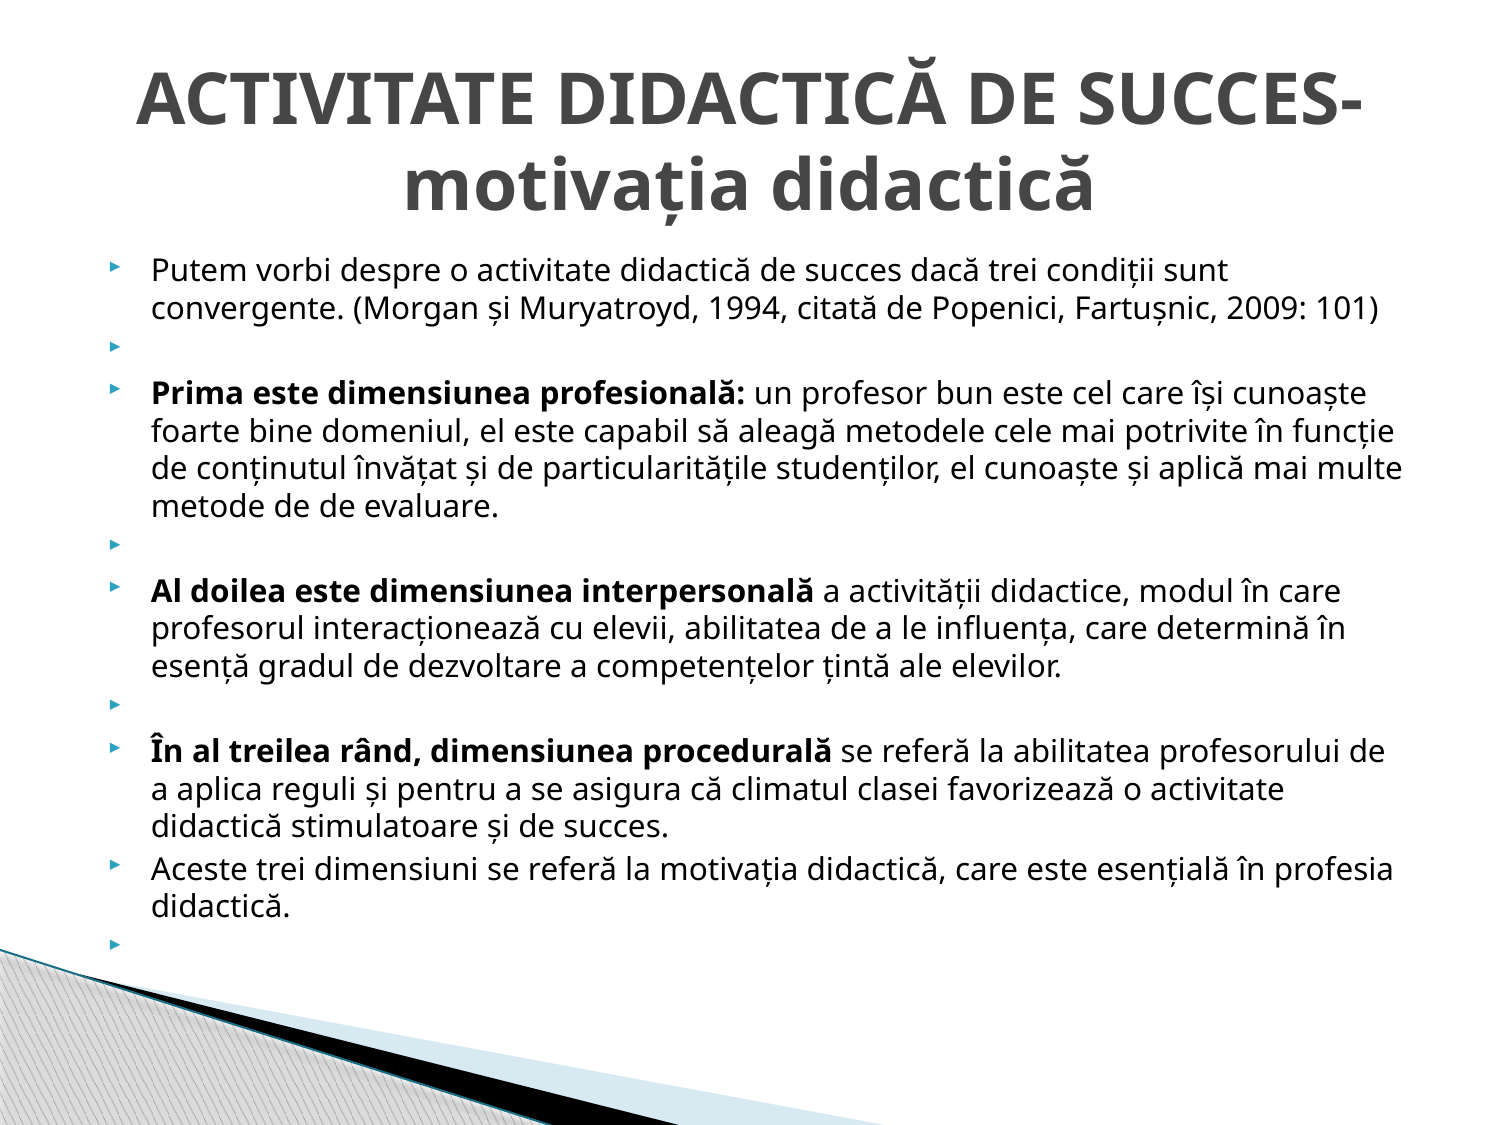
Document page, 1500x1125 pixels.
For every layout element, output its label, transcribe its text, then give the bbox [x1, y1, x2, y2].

title ACTIVITATE DIDACTICĂ DE SUCCES-motivația didactică [75, 45, 1425, 233]
list Putem vorbi despre o activitate didactică de succes dacă trei condiții sunt convergente. (Morgan și Muryatroyd, 1994, citată de Popenici, Fartușnic, 2009: 101) Prima este dimensiunea profesională: un profesor bun este cel care își cunoaște foarte bine domeniul, el este capabil să aleagă metodele cele mai potrivite în funcție de conținutul învățat și de particularitățile studenților, el cunoaște și aplică mai multe metode de de evaluare. Al doilea este dimensiunea interpersonală a activității didactice, modul în care profesorul interacționează cu elevii, abilitatea de a le influența, care determină în esență gradul de dezvoltare a competențelor țintă ale elevilor. În al treilea rând, dimensiunea procedurală se referă la abilitatea profesorului de a aplica reguli și pentru a se asigura că climatul clasei favorizează o activitate didactică stimulatoare și de succes. Aceste trei dimensiuni se referă la motivația didactică, care este esențială în profesia didactică. [75, 243, 1425, 986]
